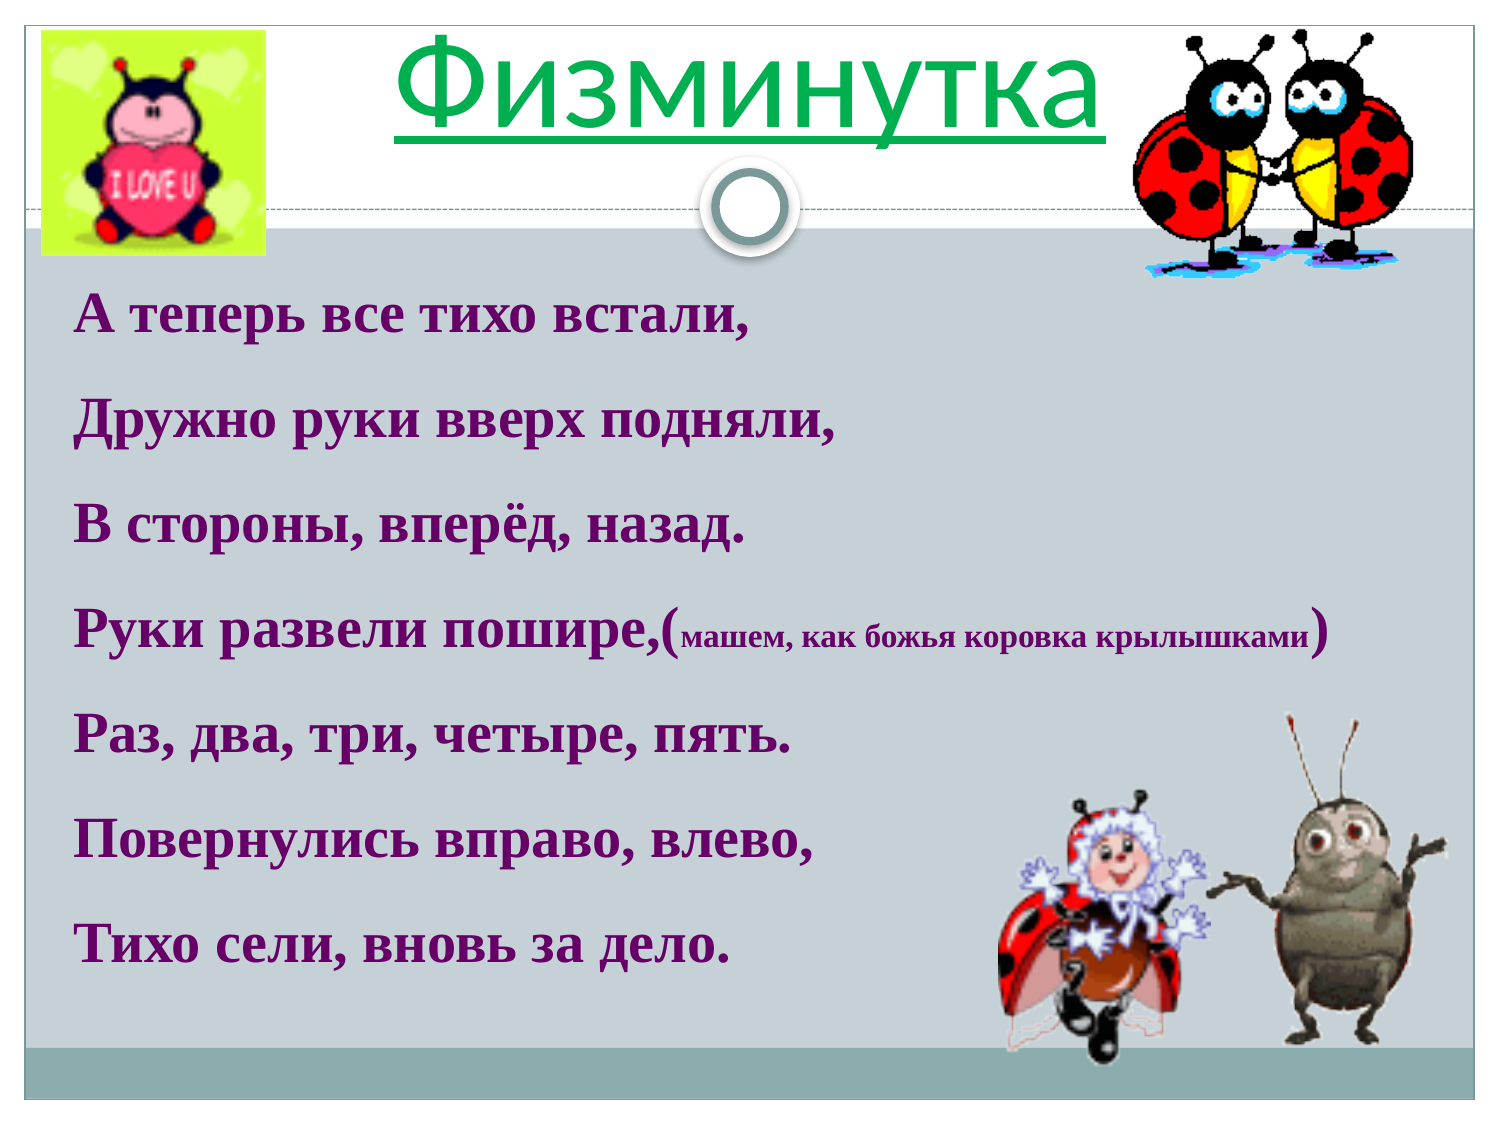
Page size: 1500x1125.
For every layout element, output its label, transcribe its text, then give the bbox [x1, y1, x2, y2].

picture [40, 30, 266, 256]
title Физминутка [272, 37, 1097, 162]
picture [997, 703, 1500, 1070]
text_box А теперь все тихо встали, Дружно руки вверх подняли, В стороны, вперёд, назад. Руки развели пошире,(машем, как божья коровка крылышками) Раз, два, три, четыре, пять. Повернулись вправо, влево, Тихо сели, вновь за дело. [58, 231, 1407, 982]
picture [1104, 18, 1465, 284]
